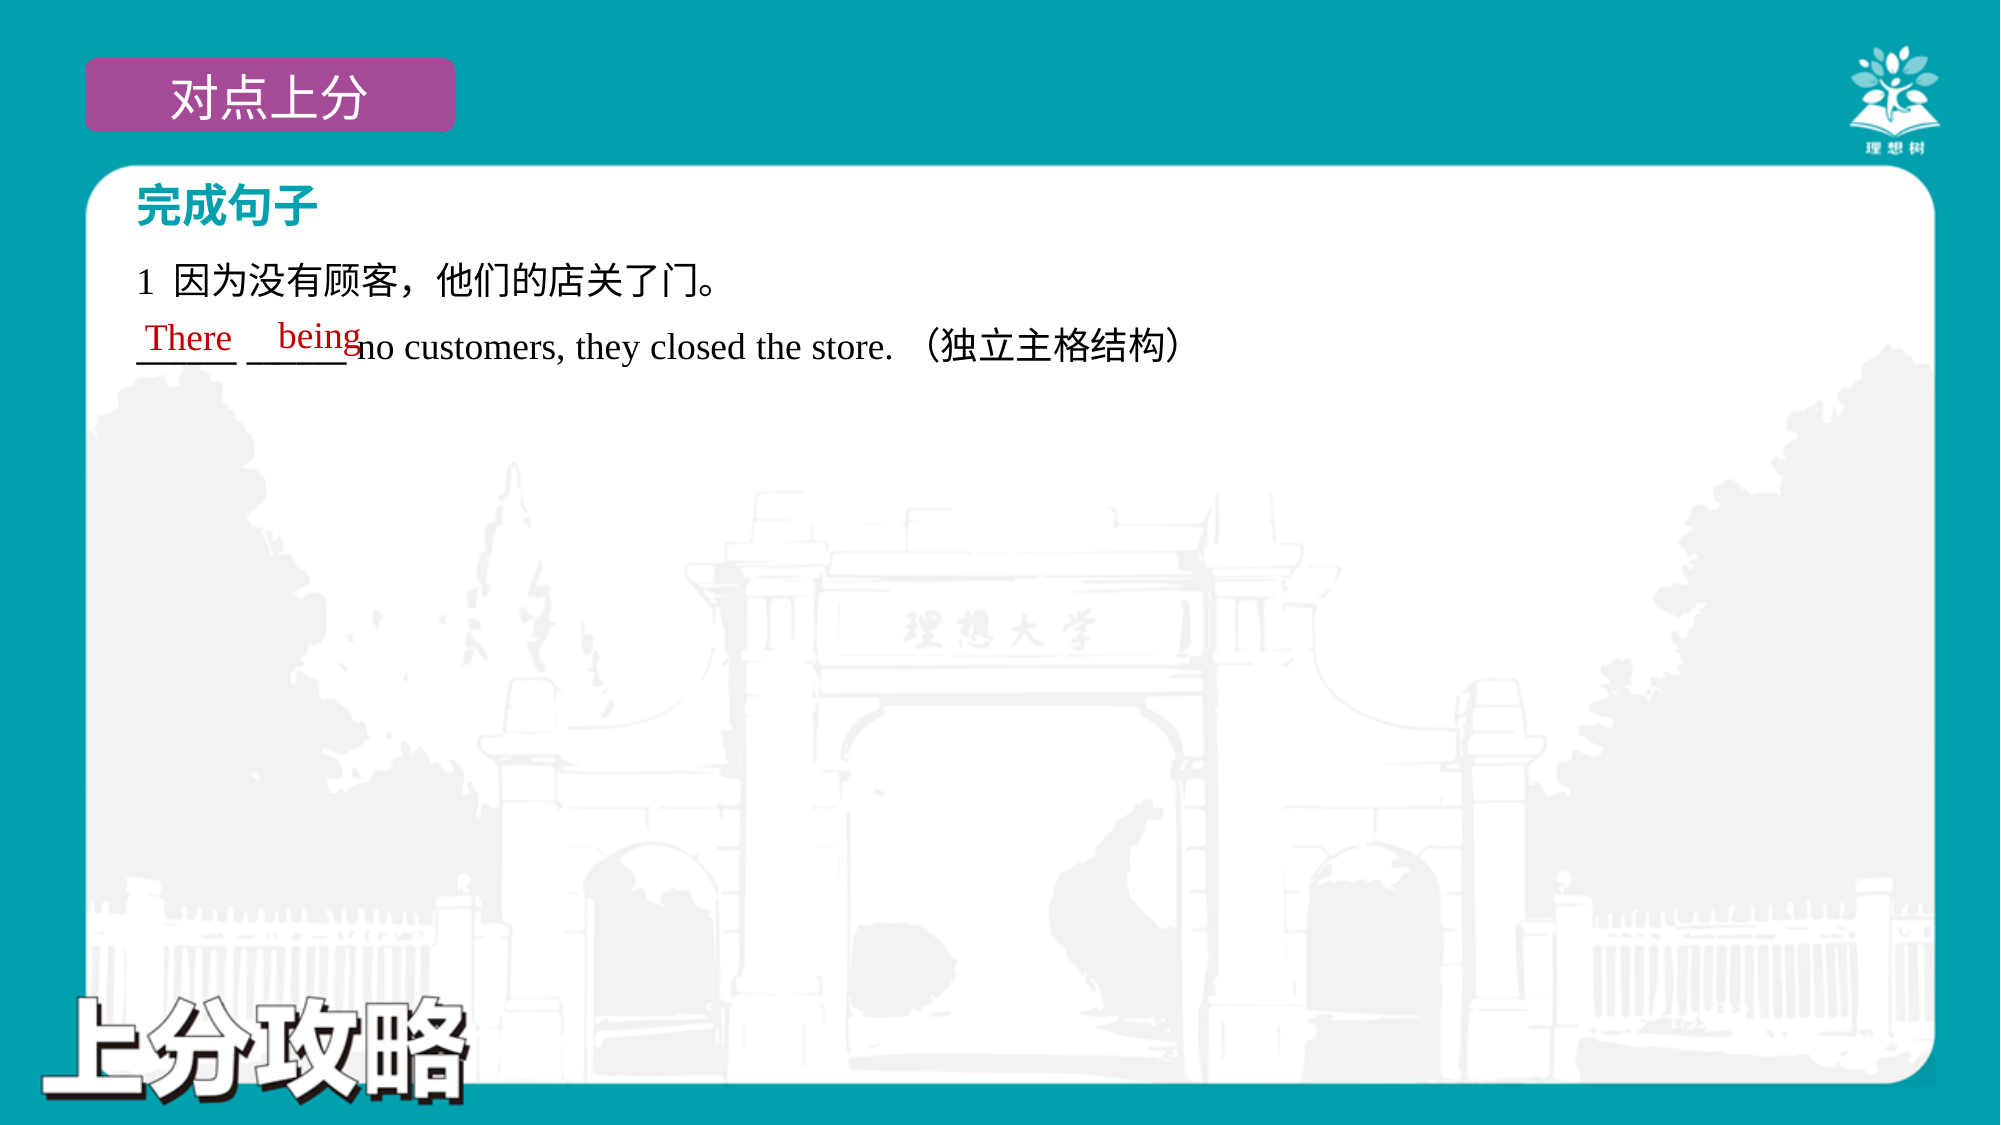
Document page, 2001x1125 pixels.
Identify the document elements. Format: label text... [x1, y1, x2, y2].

text_box 完成句子 [136, 176, 1865, 232]
text_box being [264, 291, 376, 350]
text_box 1 因为没有顾客，他们的店关了门。 ______ ______ no customers, they closed the store.（独立主格结构） [136, 233, 1865, 360]
text_box There [131, 293, 246, 352]
picture [0, 0, 2000, 1125]
